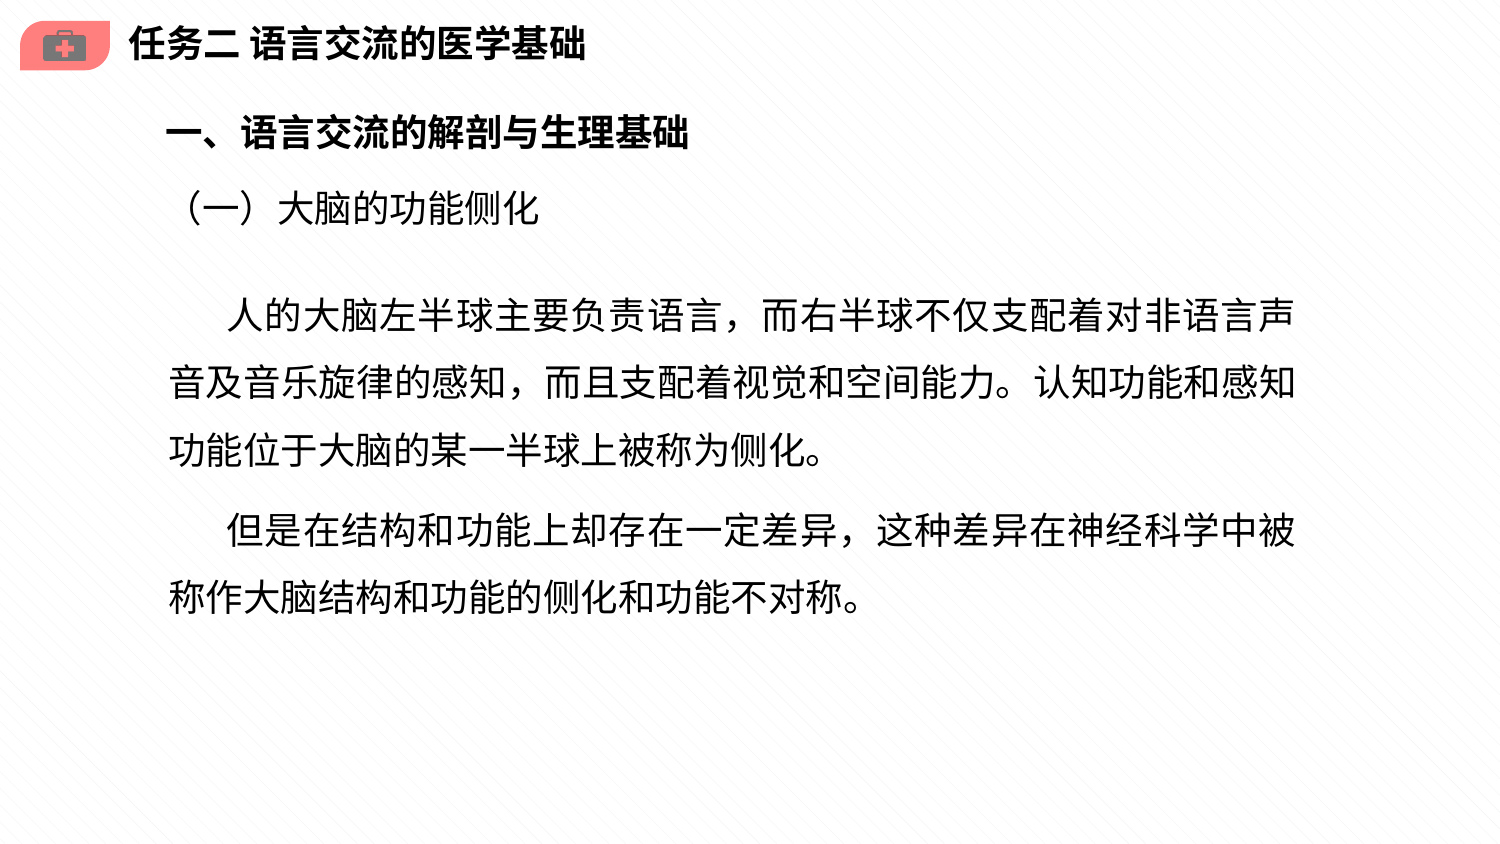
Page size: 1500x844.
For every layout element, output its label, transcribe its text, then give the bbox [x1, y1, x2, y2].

text_box 人的大脑左半球主要负责语言，而右半球不仅支配着对非语言声音及音乐旋律的感知，而且支配着视觉和空间能力。认知功能和感知功能位于大脑的某一半球上被称为侧化。 但是在结构和功能上却存在一定差异，这种差异在神经科学中被称作大脑结构和功能的侧化和功能不对称。 [153, 261, 1312, 627]
text_box 一、语言交流的解剖与生理基础 [150, 101, 1309, 162]
text_box （一）大脑的功能侧化 [150, 177, 1309, 238]
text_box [20, 12, 1389, 73]
